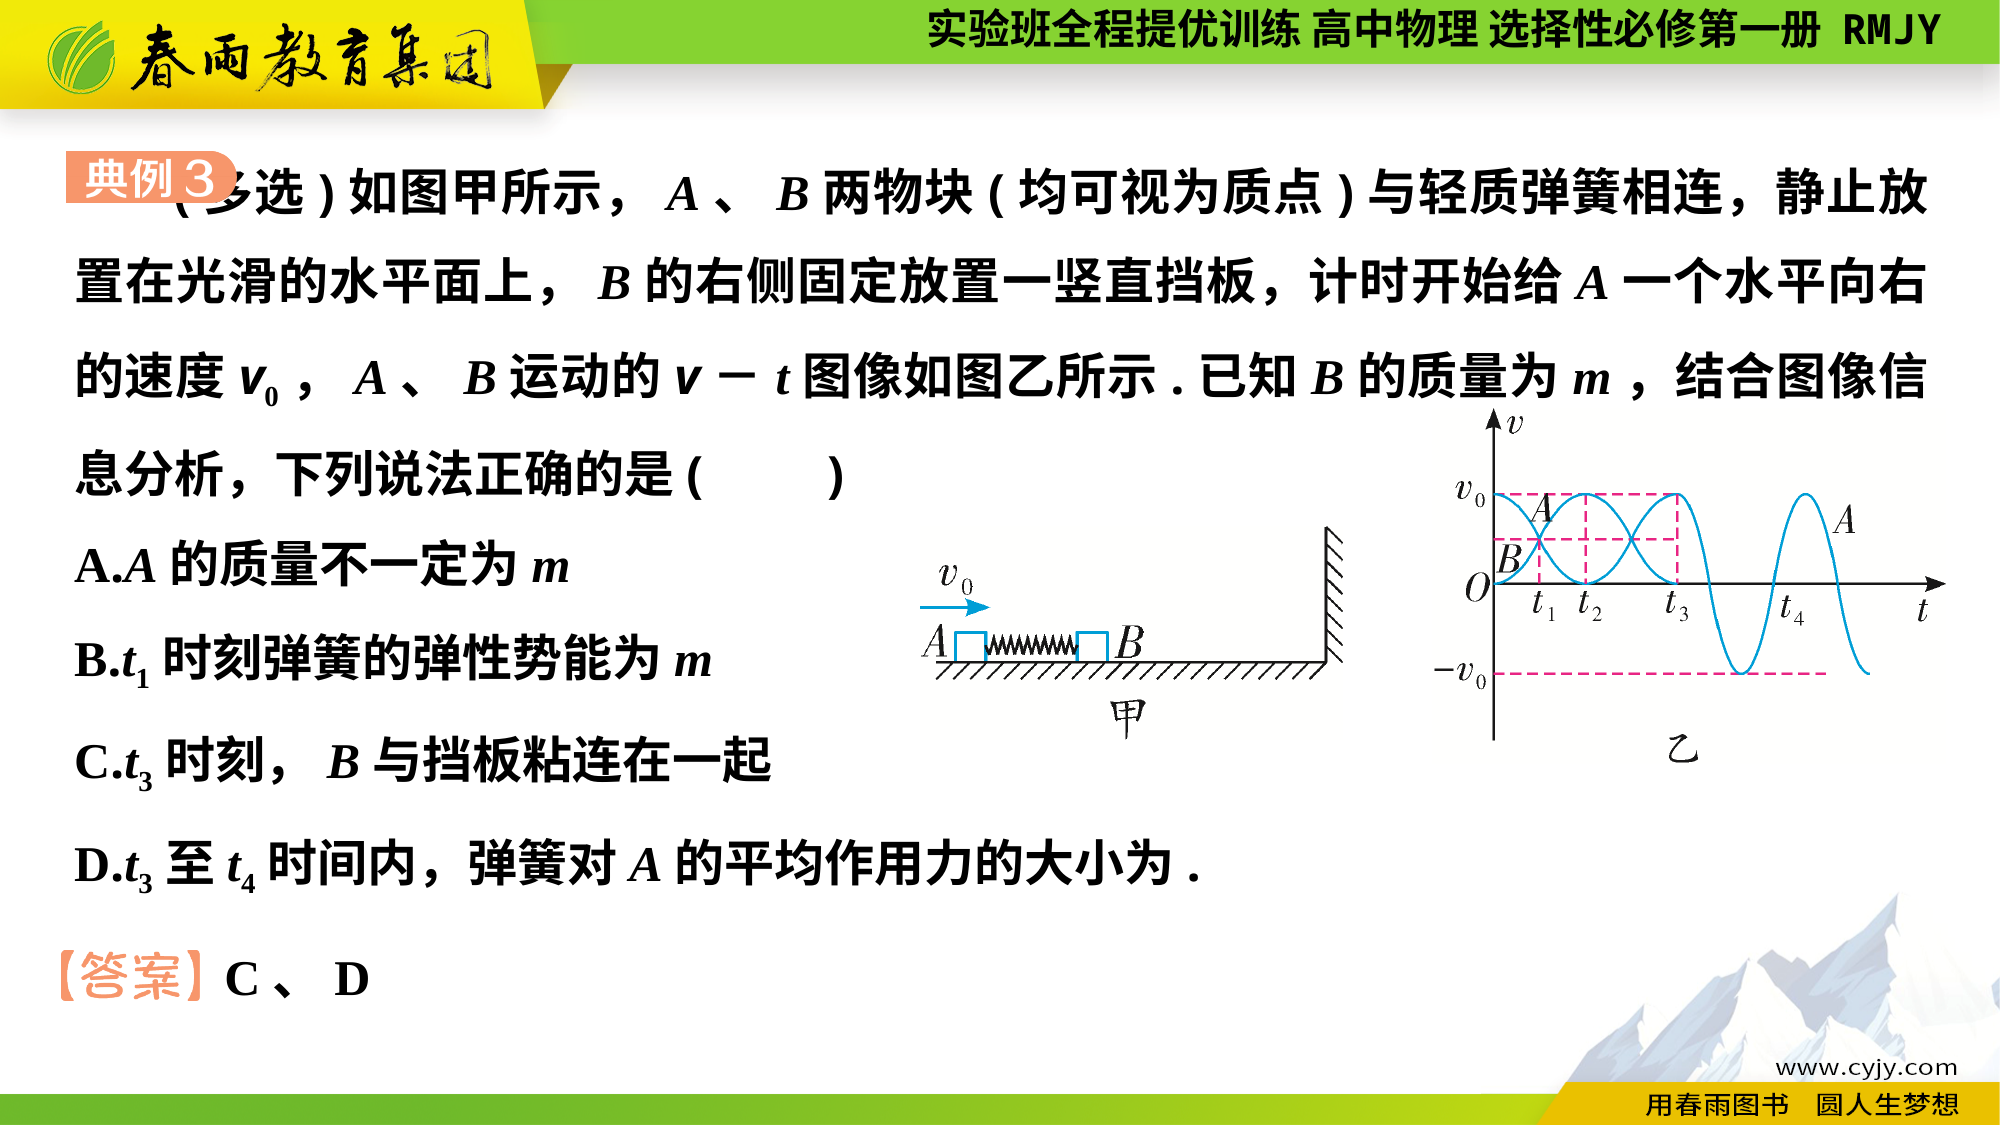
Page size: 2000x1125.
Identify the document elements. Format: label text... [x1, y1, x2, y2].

picture [0, 0, 2000, 1125]
text_box C、D [209, 937, 386, 1013]
